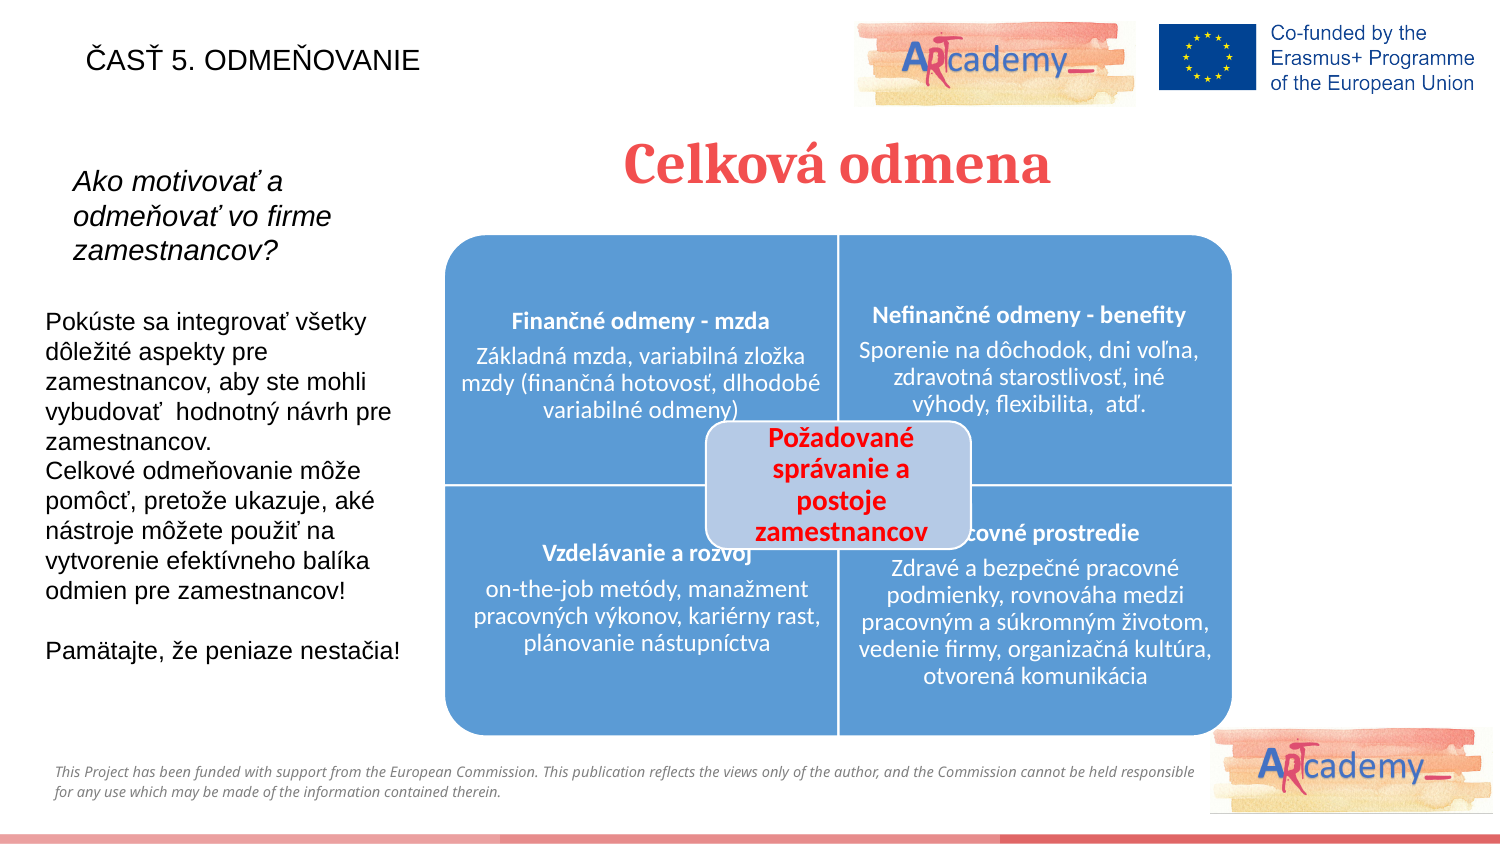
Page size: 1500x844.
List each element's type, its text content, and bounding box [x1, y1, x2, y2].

text_box This Project has been funded with support from the European Commission. This publication reflects the views only of the author, and the Commission cannot be held responsible for any use which may be made of the information contained therein. [39, 754, 1205, 799]
picture [854, 2, 1137, 138]
text_box Ako motivovať a odmeňovať vo firme zamestnancov? [58, 154, 444, 275]
picture [1158, 24, 1474, 94]
title Celková odmena [517, 117, 1160, 210]
text_box ČASŤ 5. ODMEŇOVANIE [70, 33, 805, 84]
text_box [443, 233, 1234, 737]
text_box Pokúste sa integrovať všetky dôležité aspekty pre zamestnancov, aby ste mohli vybudovať hodnotný návrh pre zamestnancov. Celkové odmeňovanie môže pomôcť, pretože ukazuje, aké nástroje môžete použiť na vytvorenie efektívneho balíka odmien pre zamestnancov! Pamätajte, že peniaze nestačia! [30, 297, 435, 672]
picture [1210, 709, 1493, 844]
